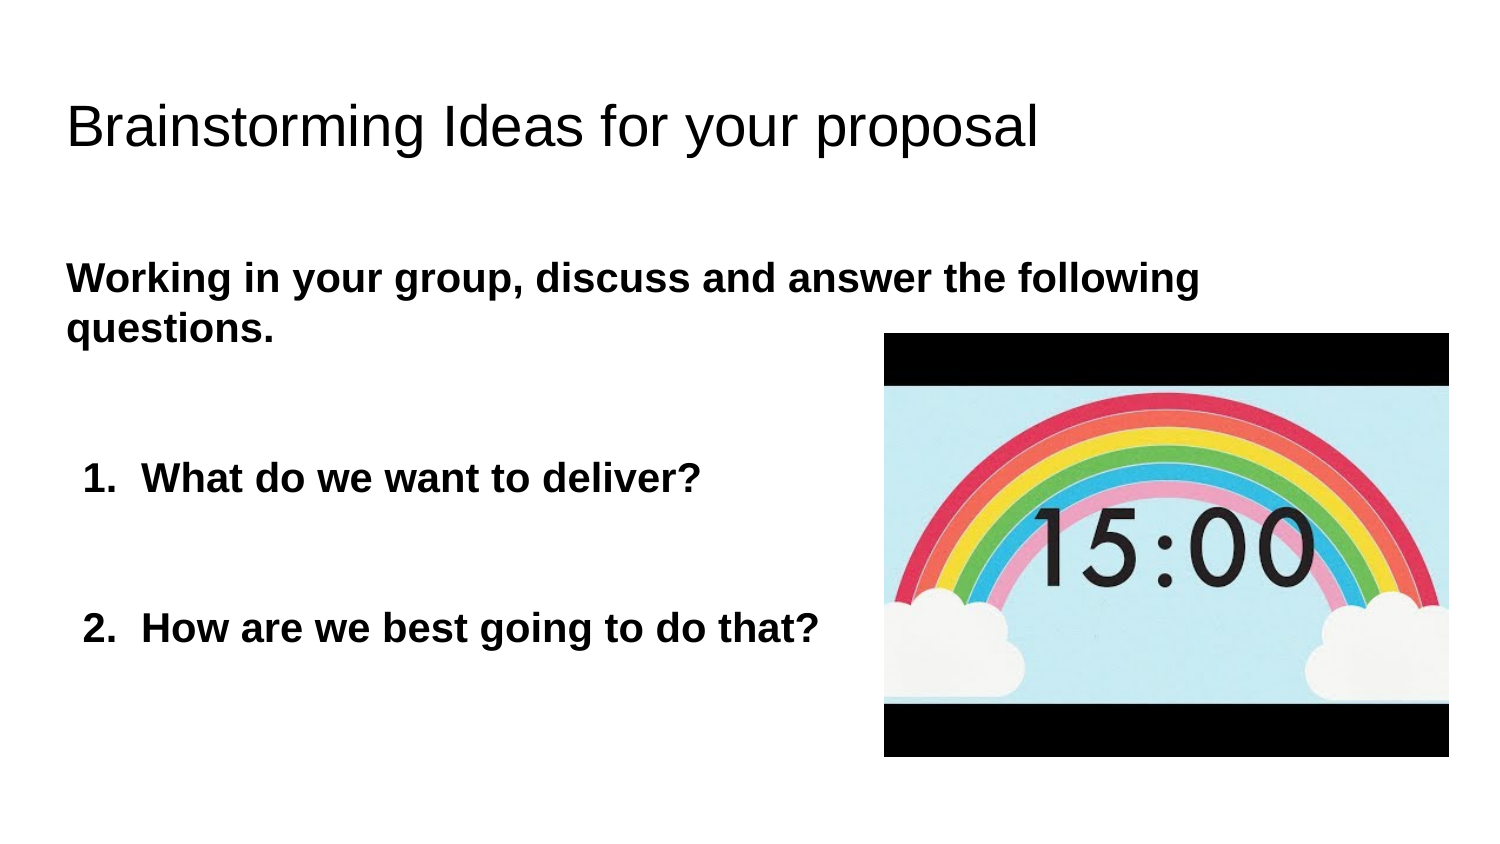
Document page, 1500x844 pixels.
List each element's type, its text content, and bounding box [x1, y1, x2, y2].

picture [884, 332, 1450, 757]
text_box Working in your group, discuss and answer the following questions. What do we want to deliver? How are we best going to do that? [51, 236, 1415, 729]
title Brainstorming Ideas for your proposal [51, 72, 1449, 167]
